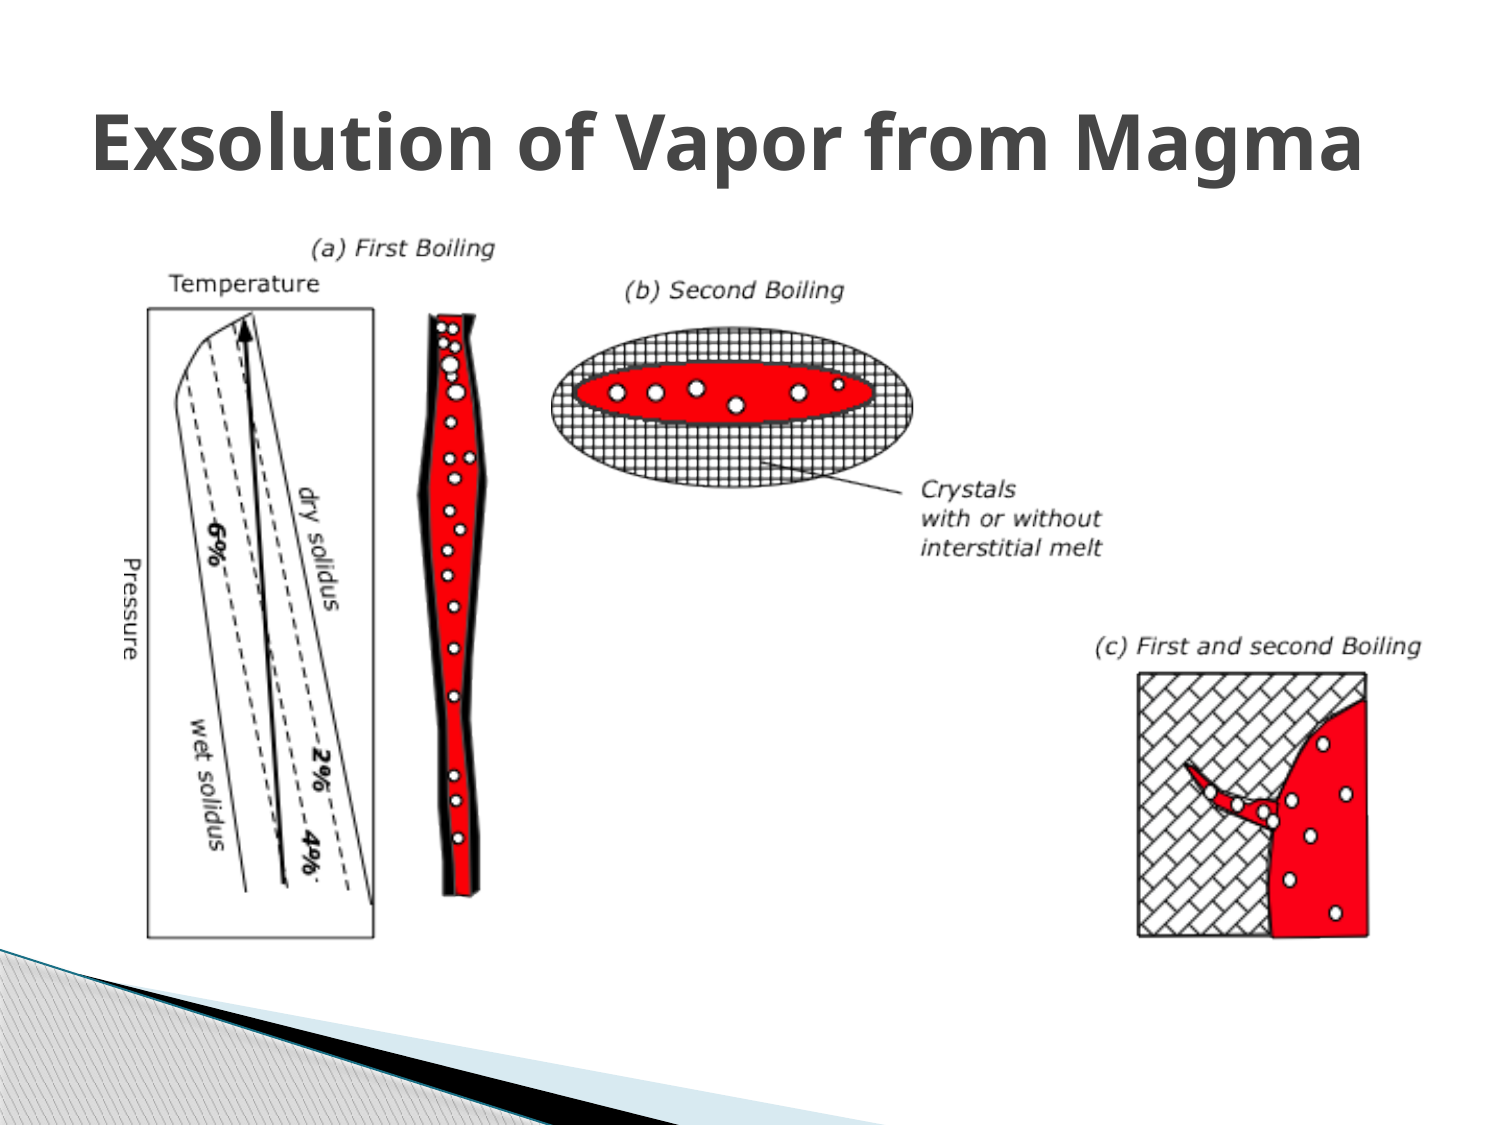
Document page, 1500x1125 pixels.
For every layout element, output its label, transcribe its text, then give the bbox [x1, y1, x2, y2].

picture [1095, 630, 1426, 944]
title Exsolution of Vapor from Magma [75, 45, 1425, 233]
picture [124, 232, 498, 944]
picture [550, 274, 1106, 563]
